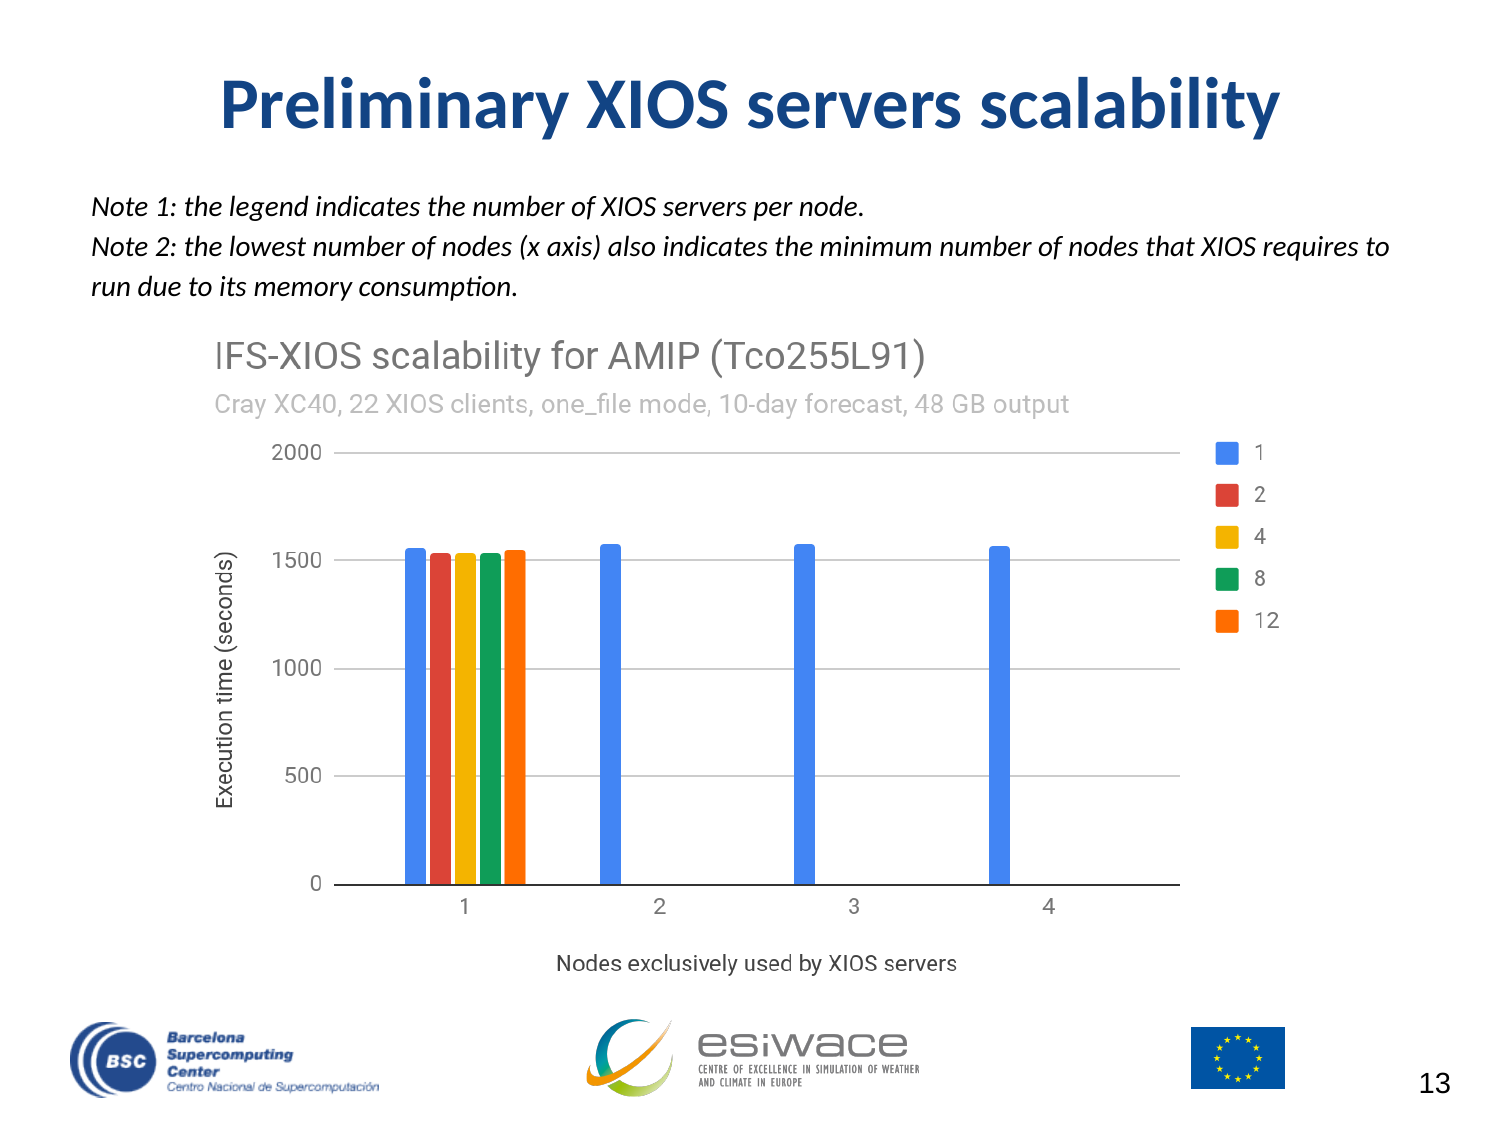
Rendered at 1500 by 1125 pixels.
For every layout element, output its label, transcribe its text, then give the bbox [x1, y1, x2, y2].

list Note 1: the legend indicates the number of XIOS servers per node. Note 2: the lowest number of nodes (x axis) also indicates the minimum number of nodes that XIOS requires to run due to its memory consumption. [76, 174, 1427, 304]
picture [580, 1017, 920, 1099]
slide_number ‹#› [1403, 1038, 1494, 1125]
picture [1190, 1027, 1285, 1090]
picture [177, 303, 1322, 1012]
title Preliminary XIOS servers scalability [76, 35, 1427, 174]
picture [70, 1022, 379, 1098]
